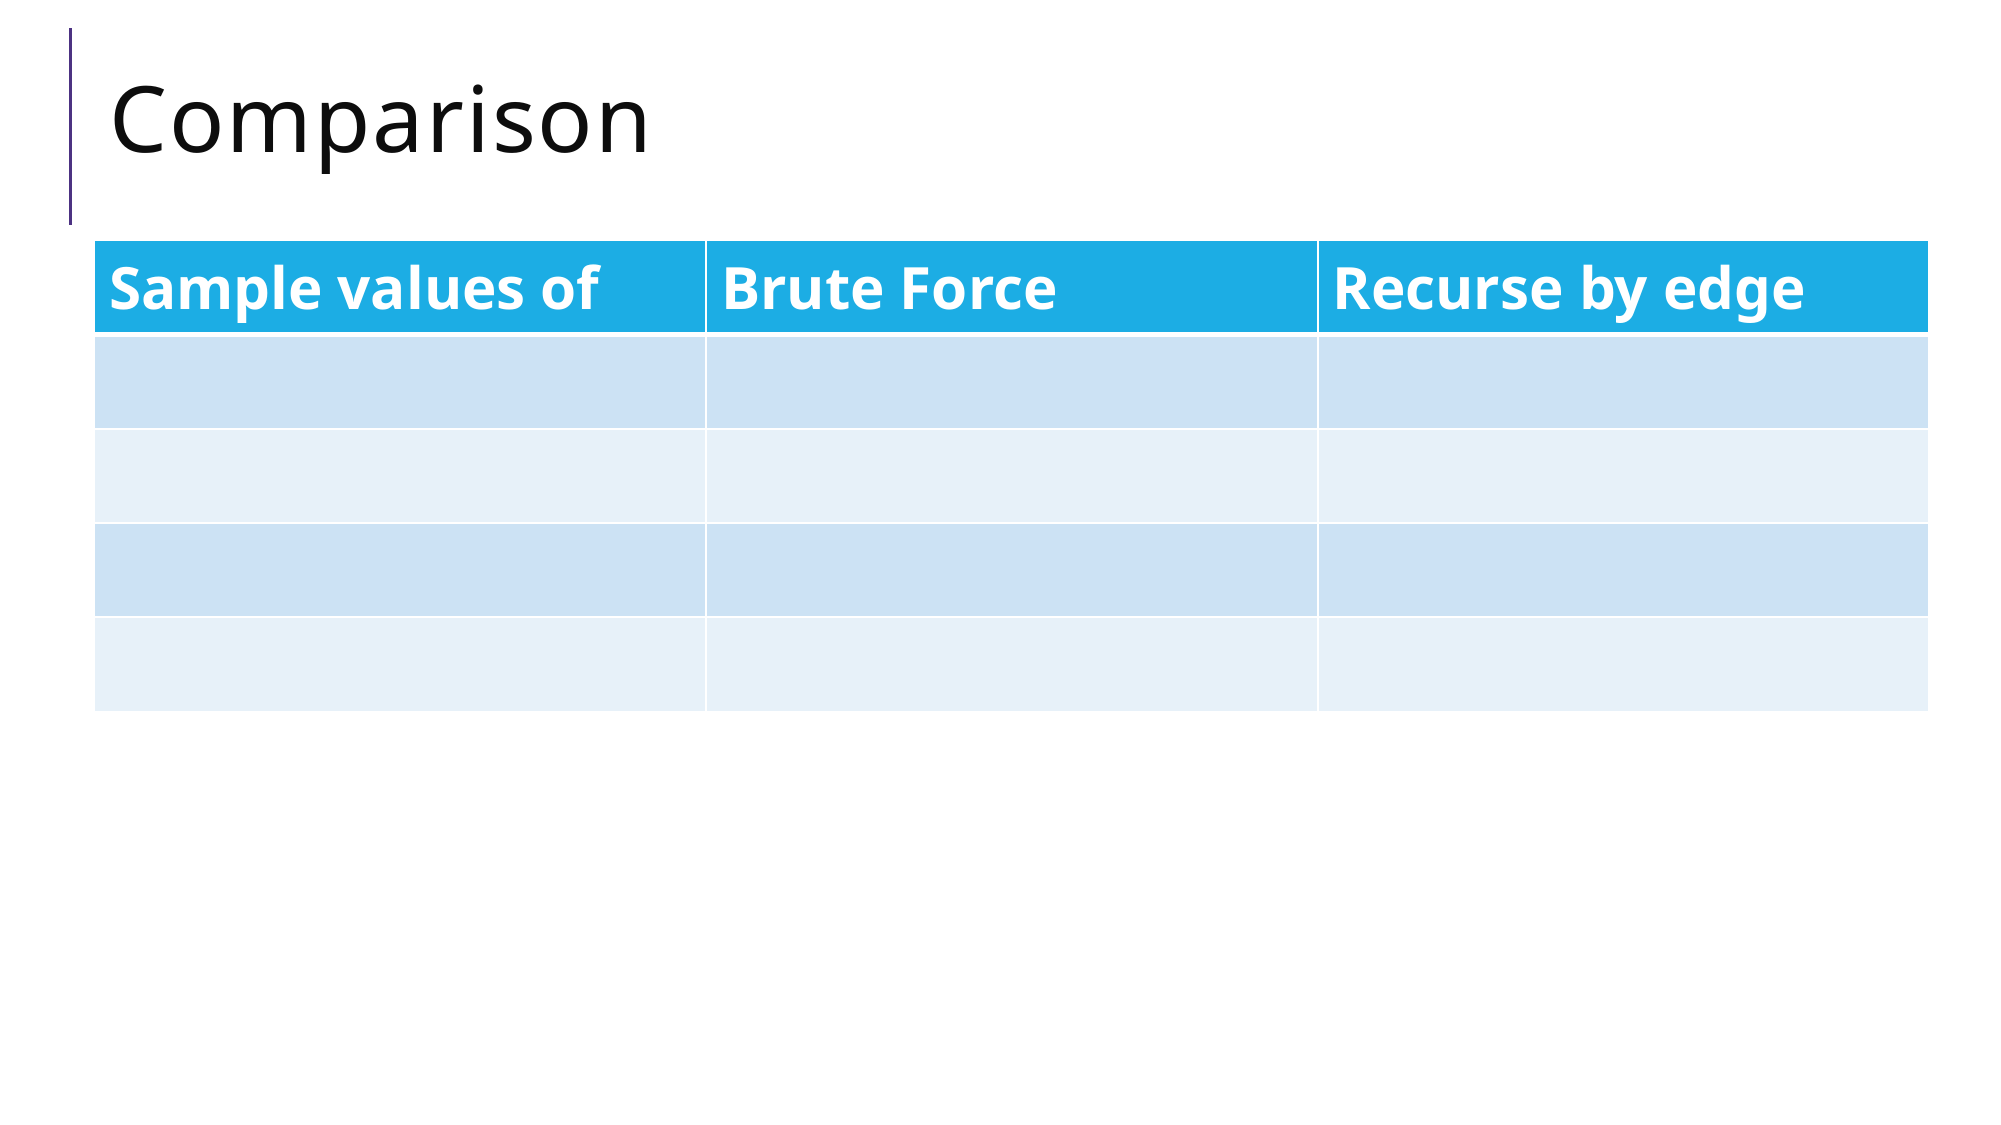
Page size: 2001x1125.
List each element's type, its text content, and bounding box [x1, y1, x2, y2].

title Comparison [94, 43, 1930, 210]
